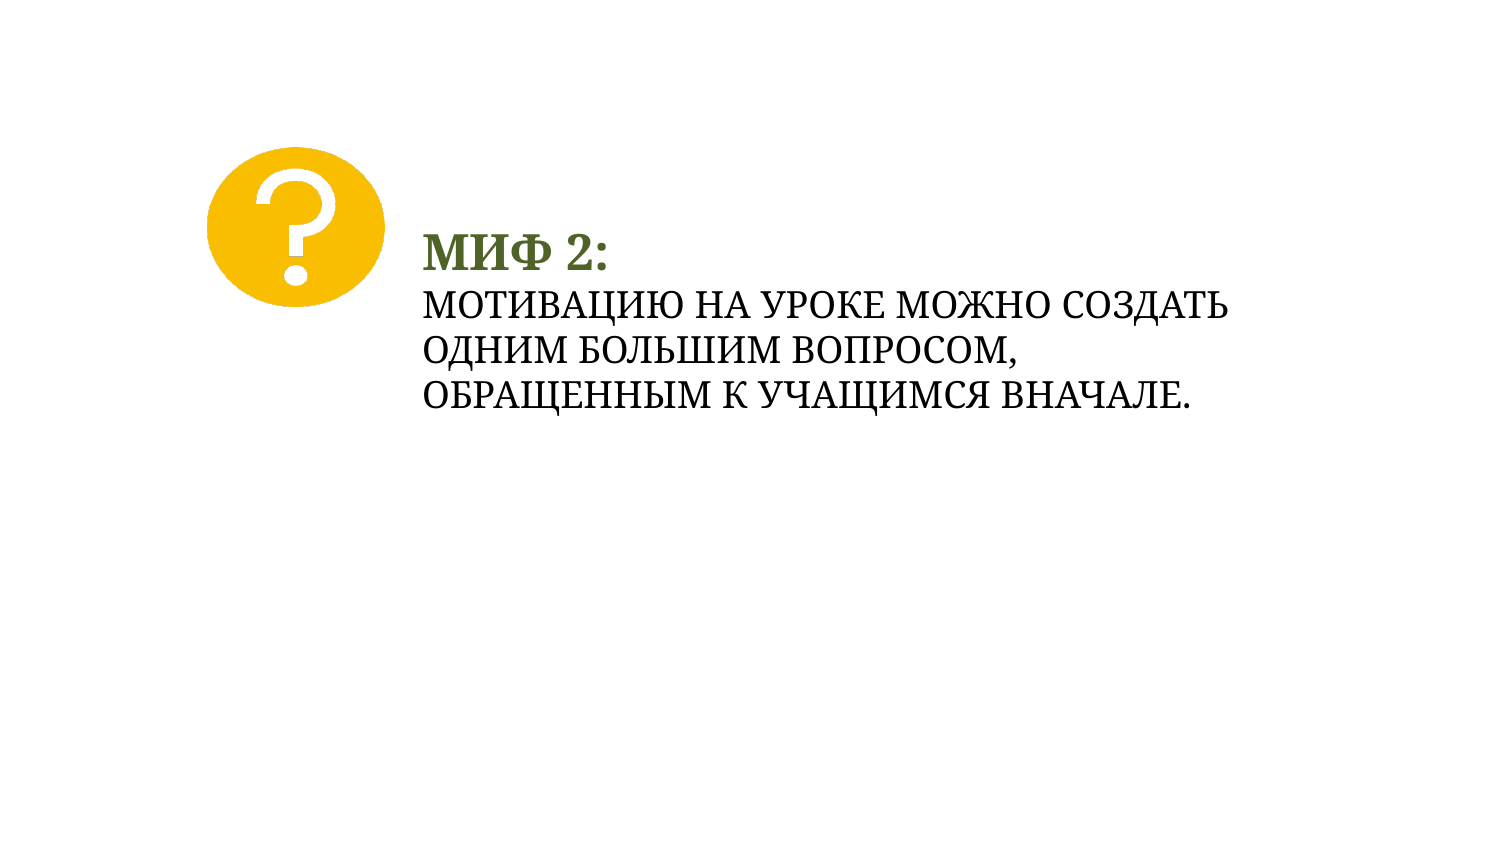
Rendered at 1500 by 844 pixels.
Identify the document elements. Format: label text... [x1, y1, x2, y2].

picture [182, 126, 408, 328]
text_box МИФ 2: МОТИВАЦИЮ НА УРОКЕ МОЖНО СОЗДАТЬ ОДНИМ БОЛЬШИМ ВОПРОСОМ, ОБРАЩЕННЫМ К УЧАЩИМСЯ ВНАЧАЛЕ. [407, 213, 1282, 424]
